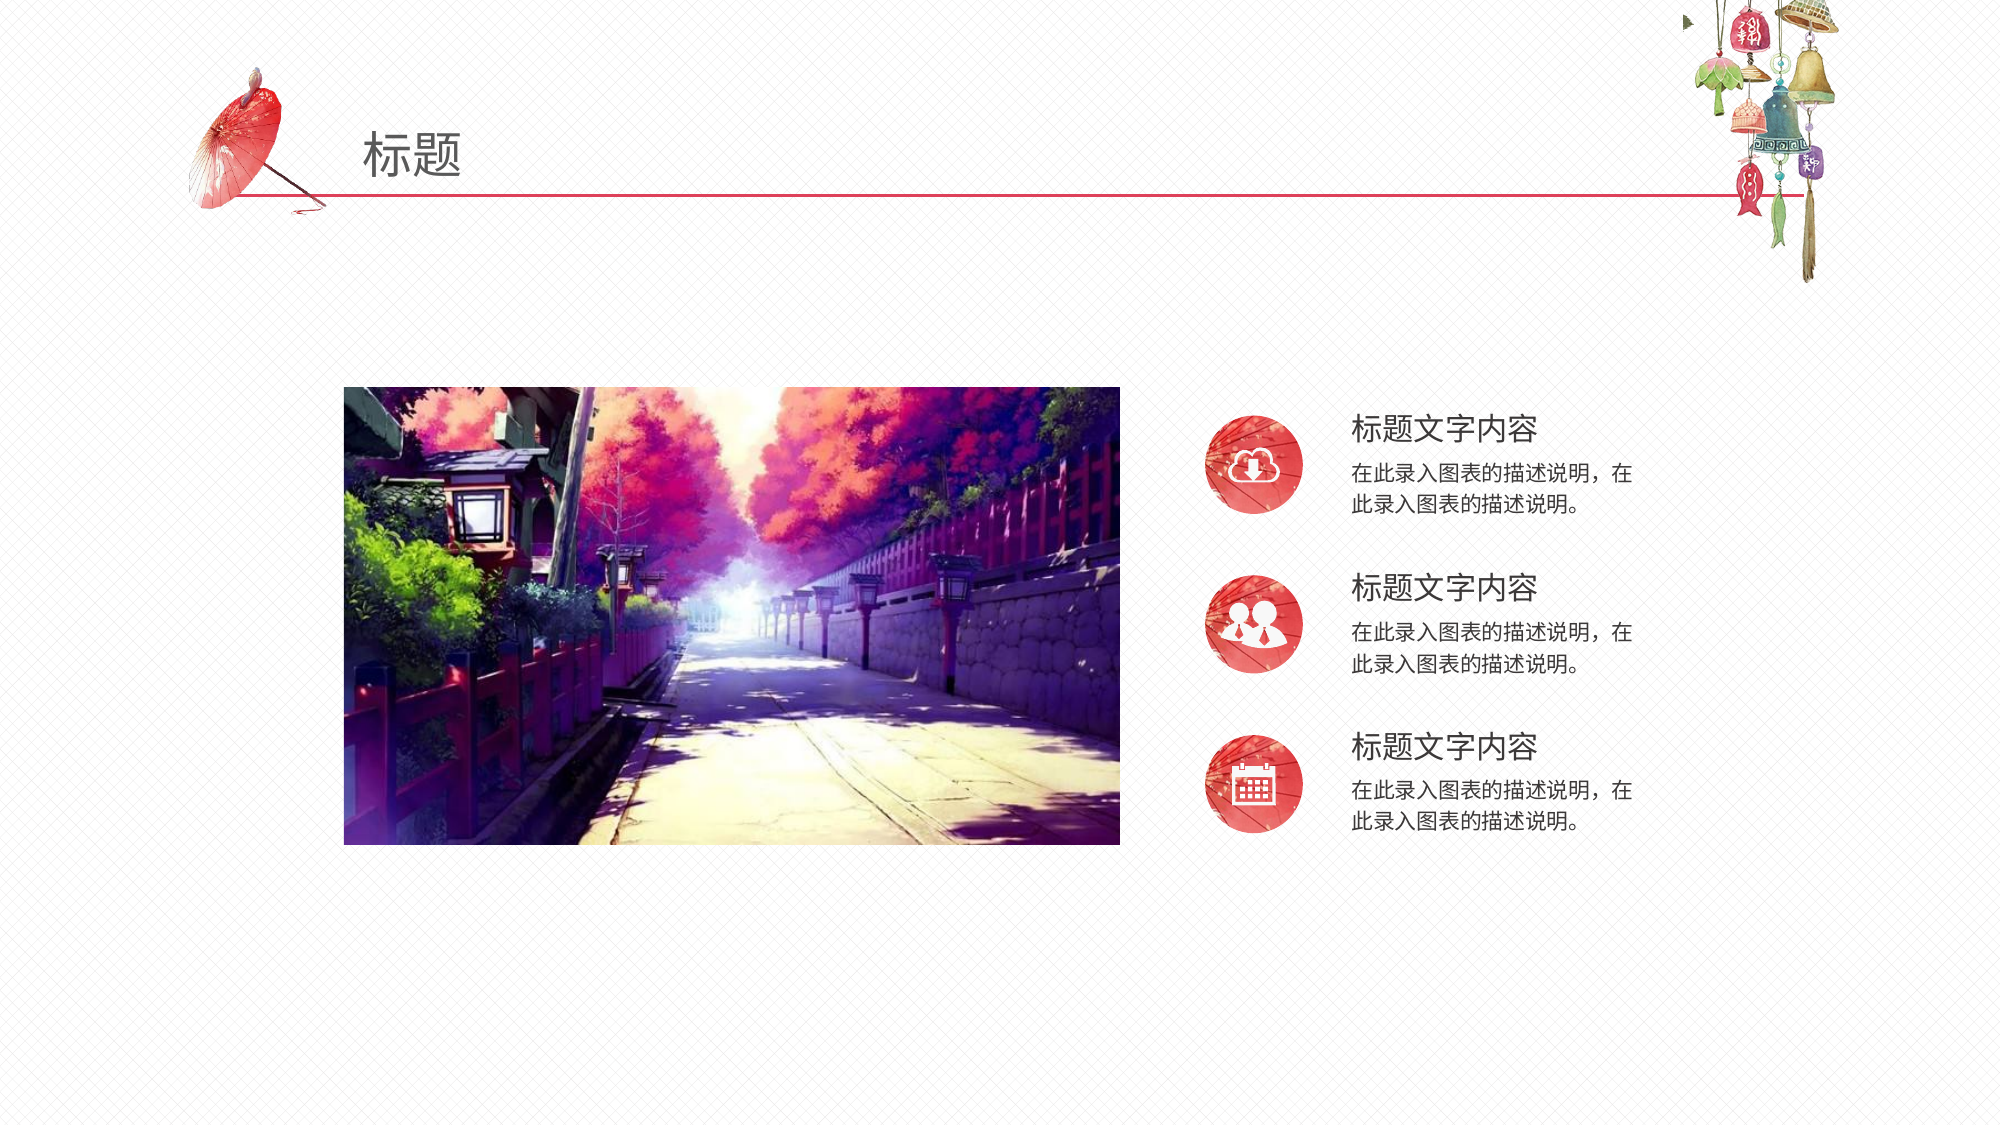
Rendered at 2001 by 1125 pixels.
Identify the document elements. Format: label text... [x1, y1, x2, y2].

text_box 标题文字内容 [1340, 721, 1633, 765]
text_box [343, 387, 1120, 845]
text_box 标题 [331, 116, 506, 192]
picture [178, 41, 331, 230]
text_box 标题文字内容 [1340, 562, 1633, 608]
text_box 在此录入图表的描述说明，在此录入图表的描述说明。 [1340, 608, 1650, 683]
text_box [1205, 735, 1303, 834]
picture [1683, 0, 1888, 307]
text_box 在此录入图表的描述说明，在此录入图表的描述说明。 [1340, 765, 1650, 840]
text_box 标题文字内容 [1340, 403, 1633, 448]
text_box 在此录入图表的描述说明，在此录入图表的描述说明。 [1340, 448, 1650, 523]
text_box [1205, 575, 1303, 674]
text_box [1205, 415, 1303, 514]
